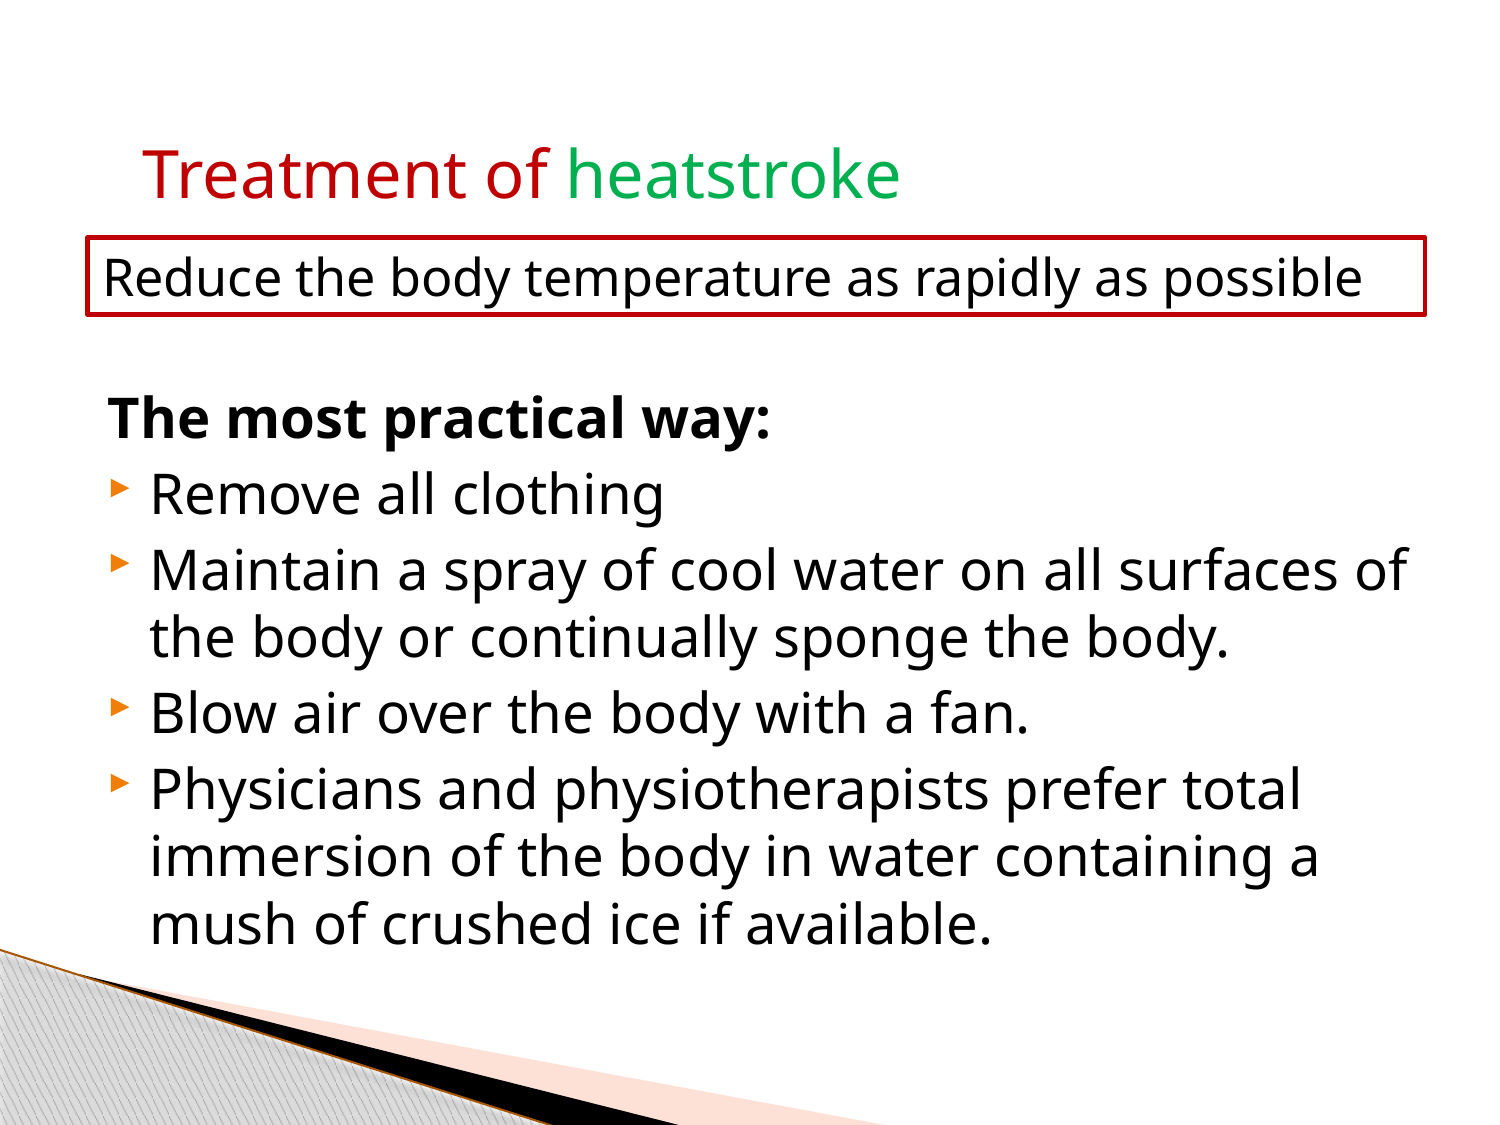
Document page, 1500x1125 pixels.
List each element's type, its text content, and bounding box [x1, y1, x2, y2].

text_box Treatment of heatstroke [118, 124, 918, 220]
text_box Reduce the body temperature as rapidly as possible [87, 237, 1425, 315]
list The most practical way: Remove all clothing Maintain a spray of cool water on all surfaces of the body or continually sponge the body. Blow air over the body with a fan. Physicians and physiotherapists prefer total immersion of the body in water containing a mush of crushed ice if available. [75, 375, 1425, 1118]
